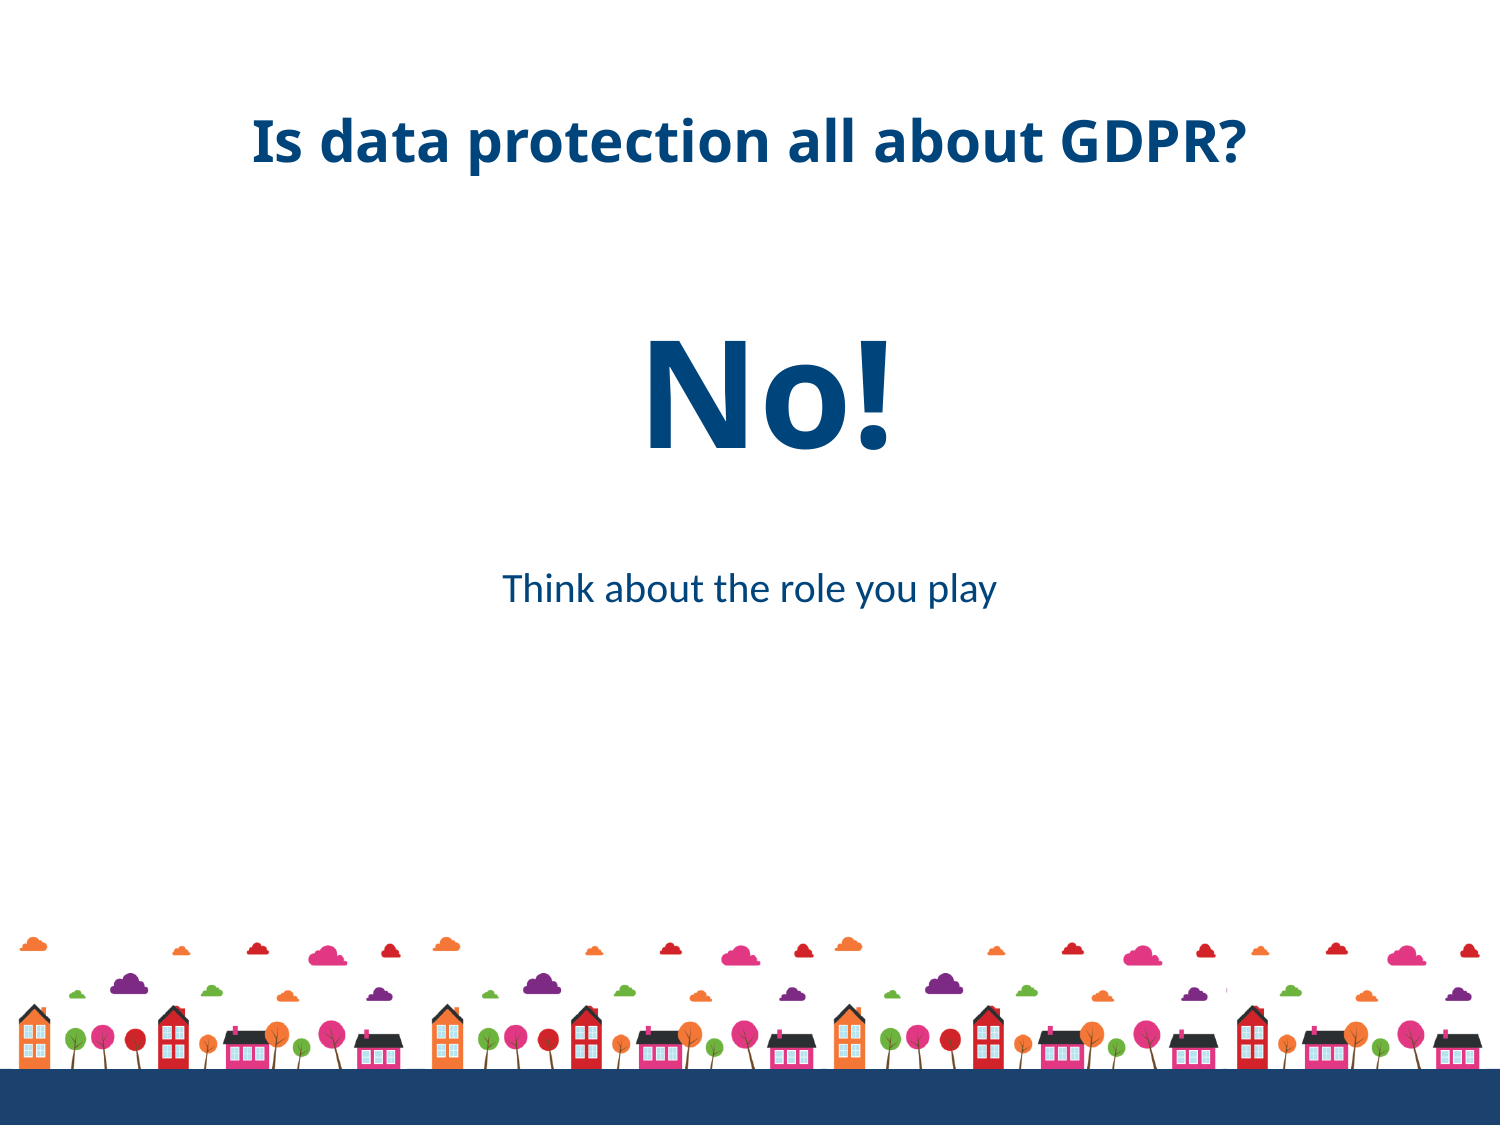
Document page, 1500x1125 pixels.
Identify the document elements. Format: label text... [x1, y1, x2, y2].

title Is data protection all about GDPR? [75, 45, 1425, 233]
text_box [0, 933, 1500, 1125]
text_box Think about the role you play [249, 503, 1251, 619]
list No! [622, 290, 931, 438]
